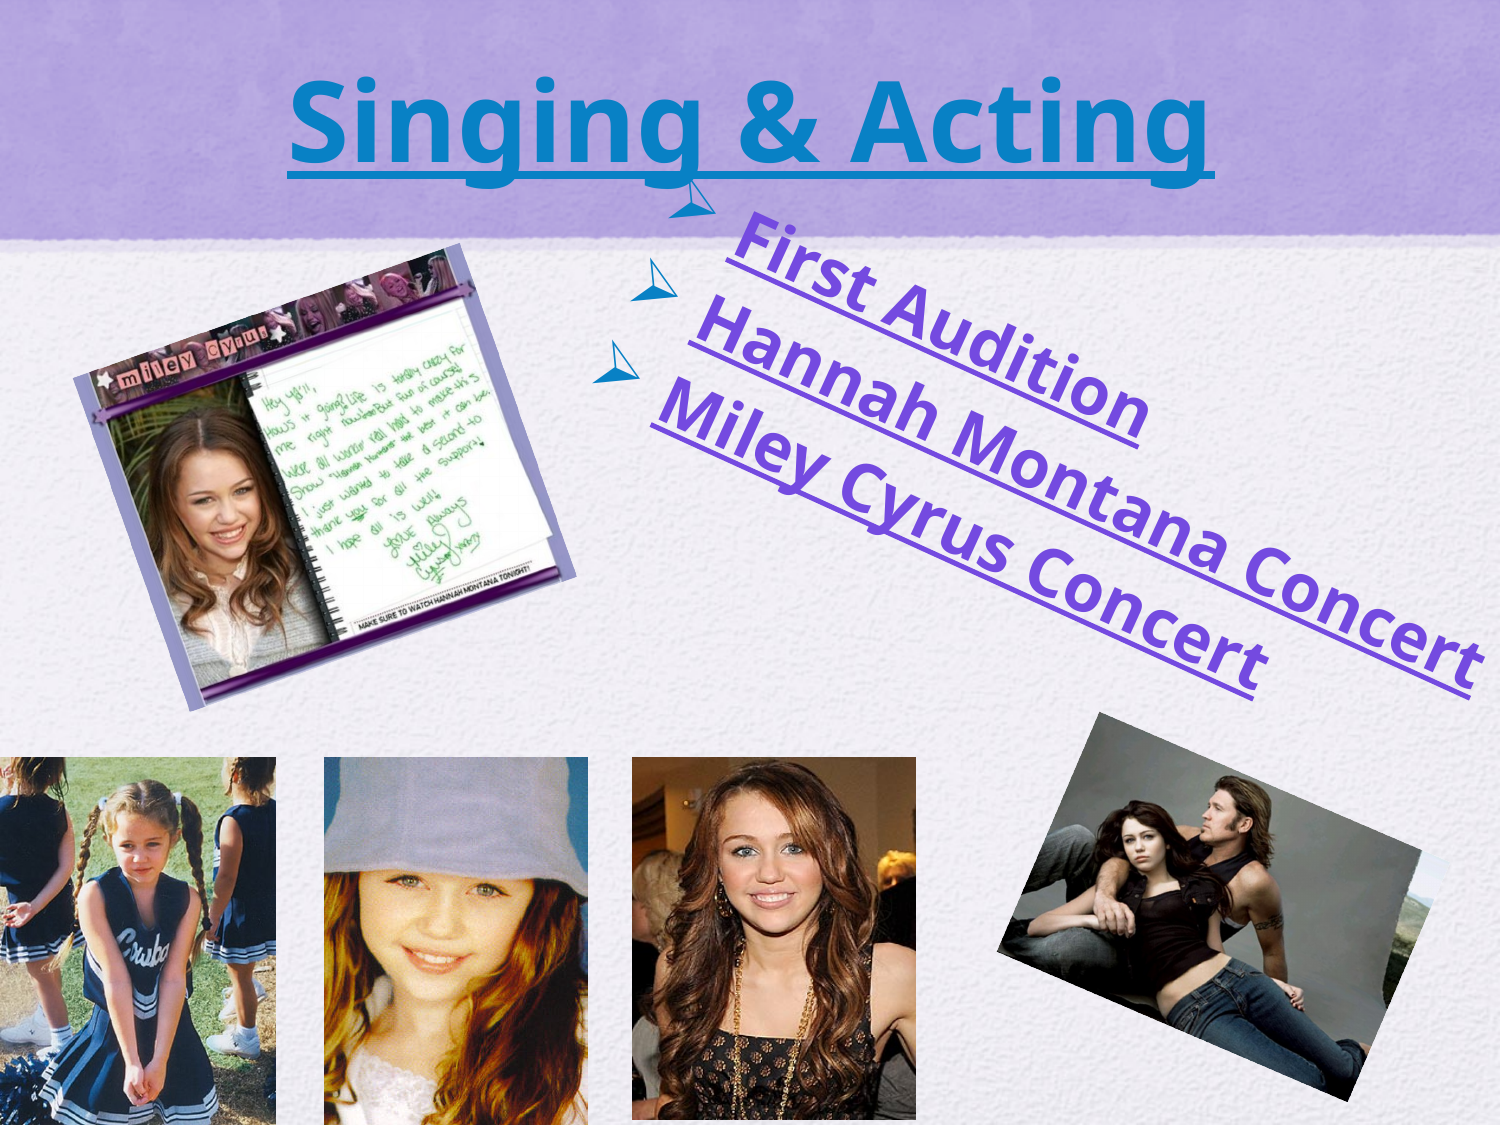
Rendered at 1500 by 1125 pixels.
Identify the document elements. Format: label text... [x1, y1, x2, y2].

picture [880, 225, 1500, 522]
text_box First Audition Hannah Montana Concert Miley Cyrus Concert [528, 116, 1500, 810]
title Singing & Acting [129, 6, 1372, 239]
picture [0, 225, 1500, 1125]
